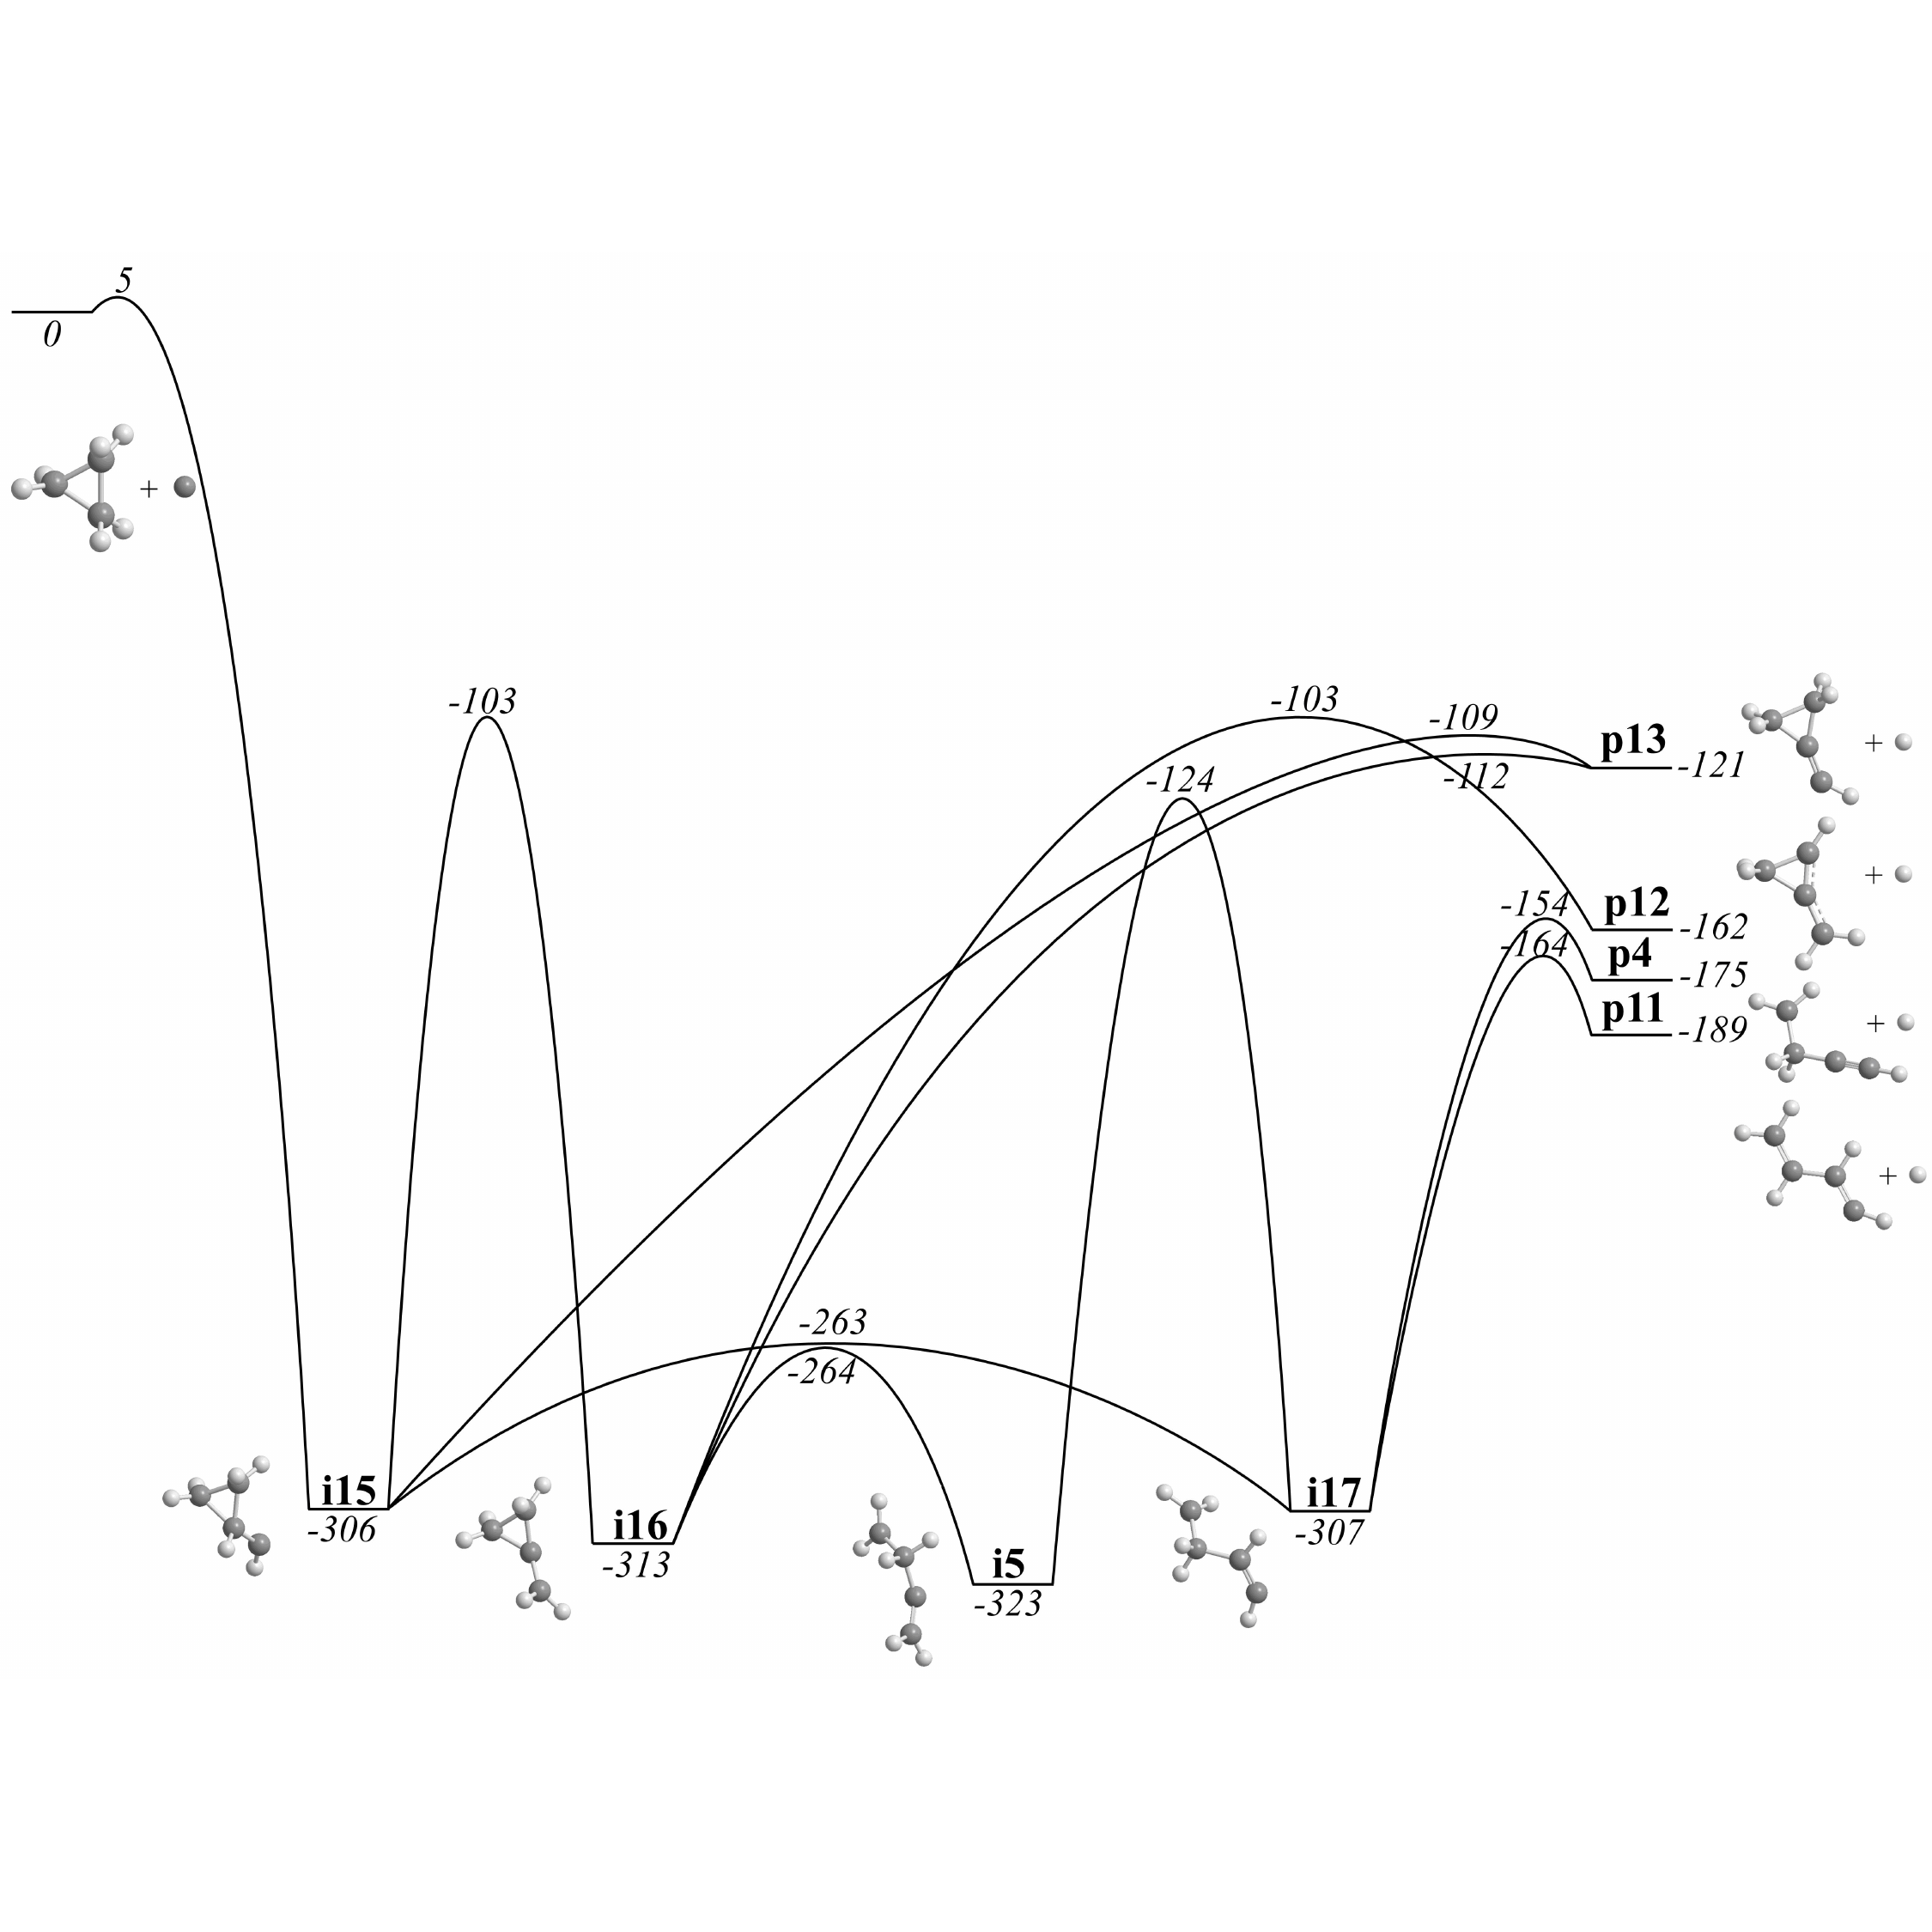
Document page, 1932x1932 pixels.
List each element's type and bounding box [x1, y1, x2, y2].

picture [0, 252, 1932, 1680]
